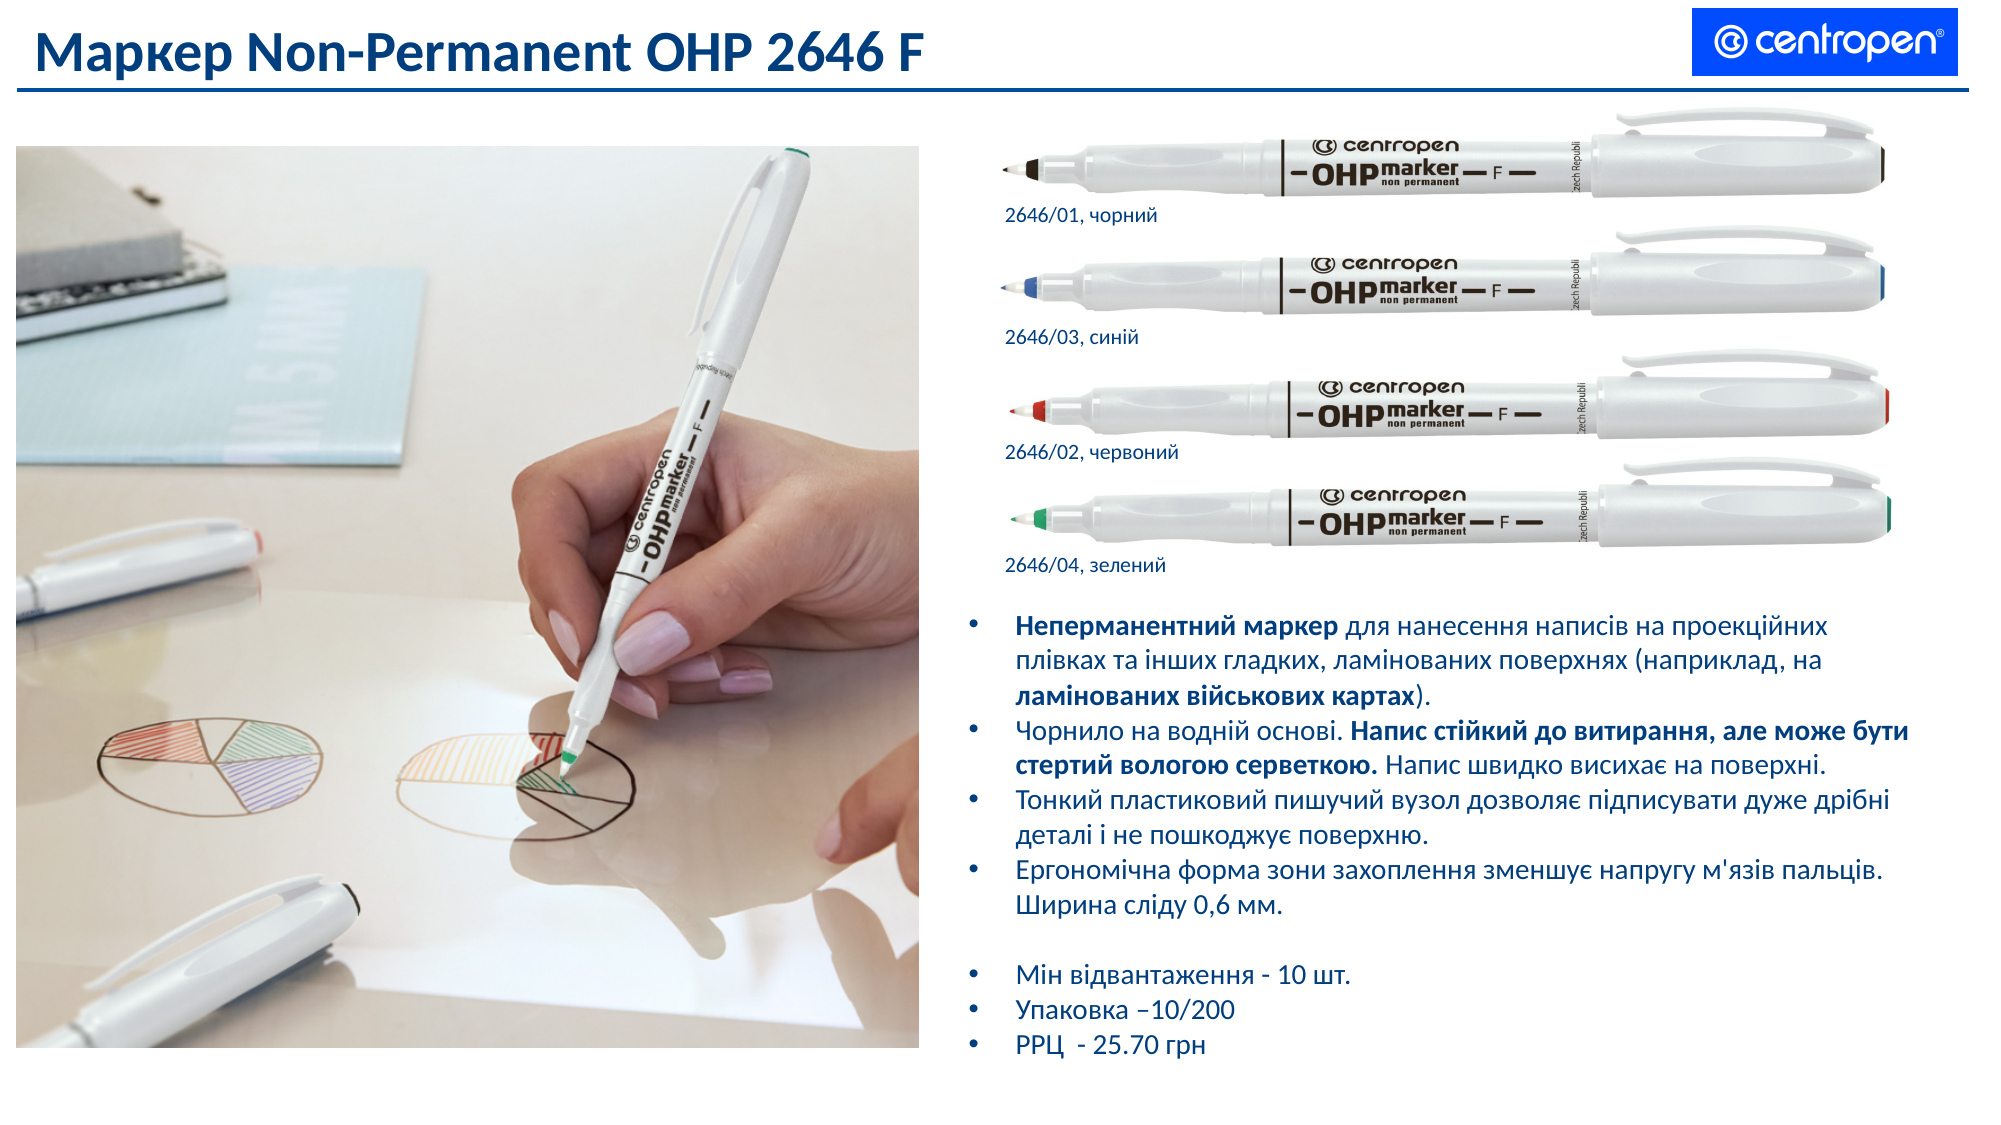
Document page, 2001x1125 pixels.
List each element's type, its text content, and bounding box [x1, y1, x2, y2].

picture [16, 146, 919, 1048]
picture [1692, 8, 1958, 76]
text_box 2646/01, чорний [990, 192, 1256, 234]
text_box 2646/04, зелений [990, 543, 1256, 585]
picture [999, 101, 1886, 208]
picture [999, 219, 1886, 334]
text_box Маркер Non-Permanent ОНР 2646 F [19, 5, 941, 88]
text_box 2646/02, червоний [990, 429, 1256, 471]
picture [1006, 344, 1893, 442]
picture [1006, 453, 1893, 553]
text_box Неперманентний маркер для нанесення написів на проекційних плівках та інших гладких, ламінованих поверхнях (наприклад, на ламінованих військових картах). Чорнило на водній основі. Напис стійкий до витирання, але може бути стертий вологою серветкою. Напис швидко висихає на поверхні. Тонкий пластиковий пишучий вузол дозволяє підписувати дуже дрібні деталі і не пошкоджує поверхню. Ергономічна форма зони захоплення зменшує напругу м'язів пальців. Ширина сліду 0,6 мм. Мін відвантаження - 10 шт. Упаковка –10/200 РРЦ - 25.70 грн [954, 598, 1932, 1068]
text_box 2646/03, синій [990, 314, 1256, 356]
